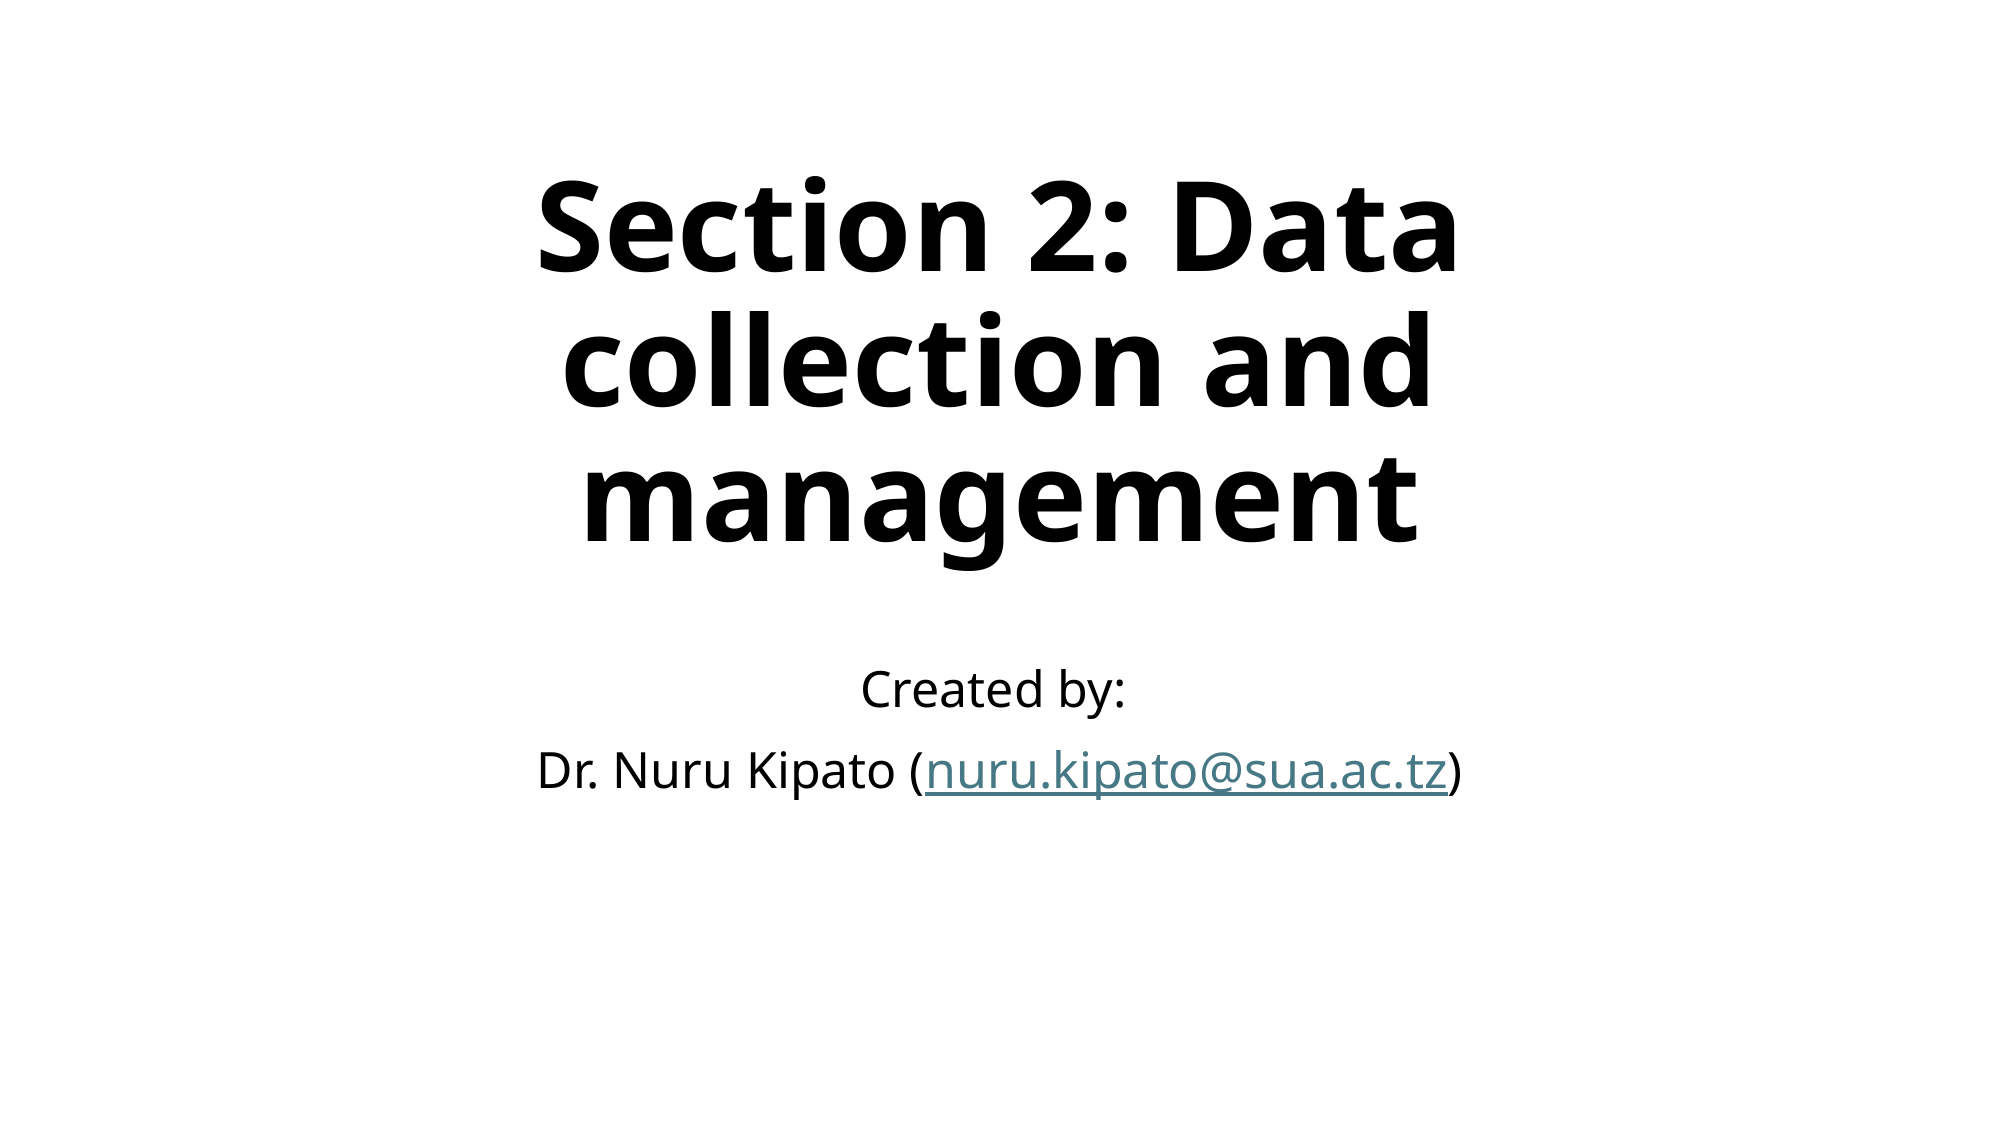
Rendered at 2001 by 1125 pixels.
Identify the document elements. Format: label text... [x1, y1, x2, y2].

title Section 2: Data collection and management [249, 184, 1750, 576]
subtitle Created by: Dr. Nuru Kipato (nuru.kipato@sua.ac.tz) [249, 656, 1750, 929]
